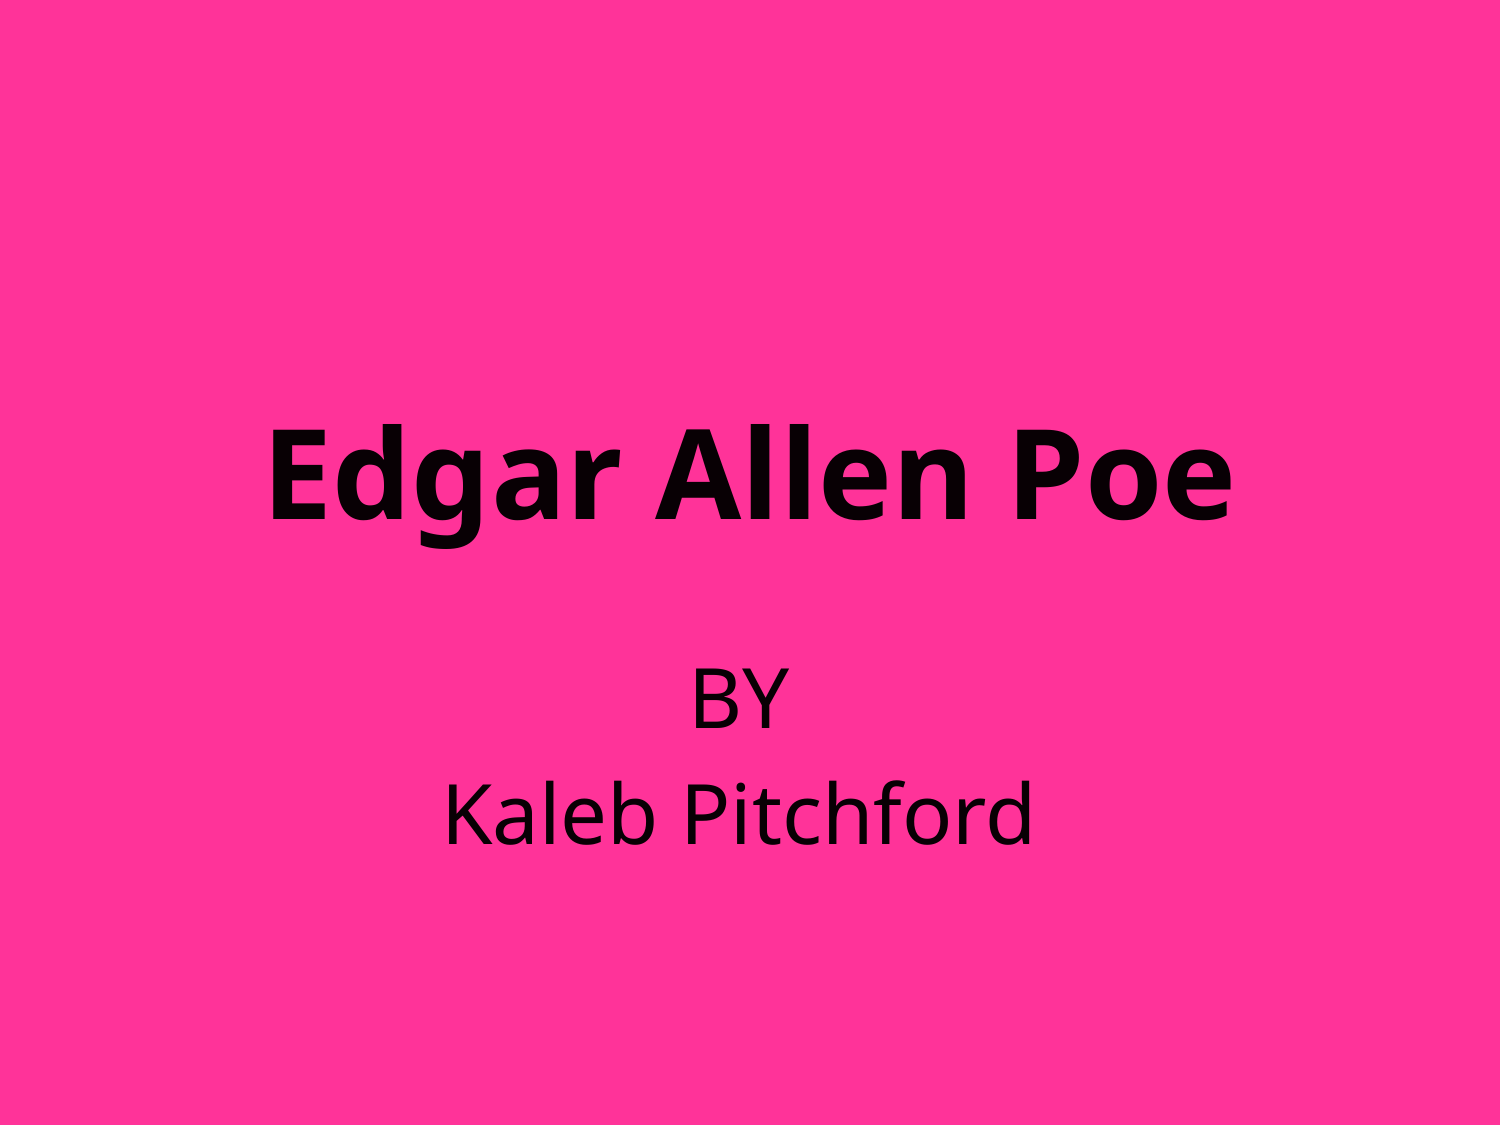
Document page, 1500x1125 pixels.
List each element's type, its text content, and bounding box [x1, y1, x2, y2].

title Edgar Allen Poe [112, 349, 1388, 591]
subtitle BY Kaleb Pitchford [225, 637, 1275, 925]
